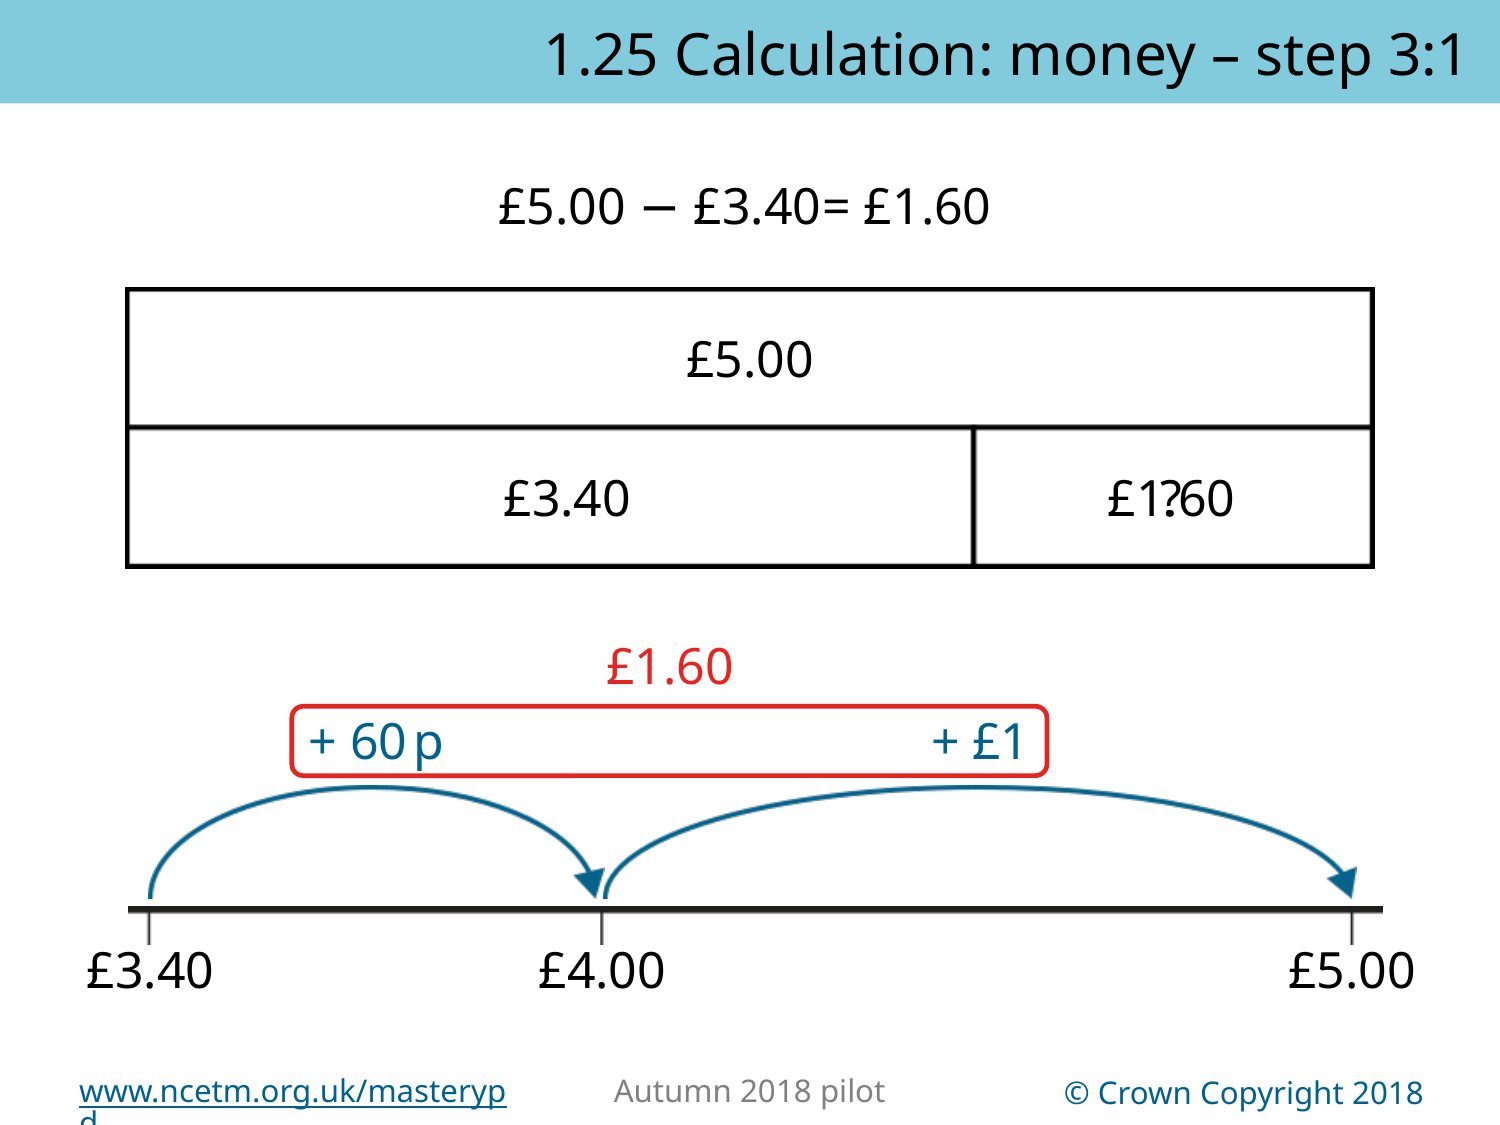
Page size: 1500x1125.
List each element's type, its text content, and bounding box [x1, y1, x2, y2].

text_box + £1 [915, 701, 1045, 710]
text_box £4.00 [523, 953, 682, 1007]
picture [608, 784, 1357, 899]
list 1.25 Calculation: money – step 3:1 [0, 0, 1500, 104]
picture [128, 906, 1384, 945]
text_box £3.40 [71, 931, 230, 1007]
text_box £1.60 [591, 627, 749, 703]
text_box + £1 [915, 772, 1045, 777]
picture [153, 784, 970, 899]
picture [148, 784, 368, 895]
text_box + 60 p [293, 701, 460, 711]
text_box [125, 287, 1375, 569]
text_box £5.00 − £3.40 [483, 166, 807, 242]
text_box + 60 p [293, 771, 460, 777]
text_box [291, 706, 1047, 776]
text_box = £1.60 [807, 166, 1007, 242]
text_box £5.00 [1273, 931, 1431, 1007]
